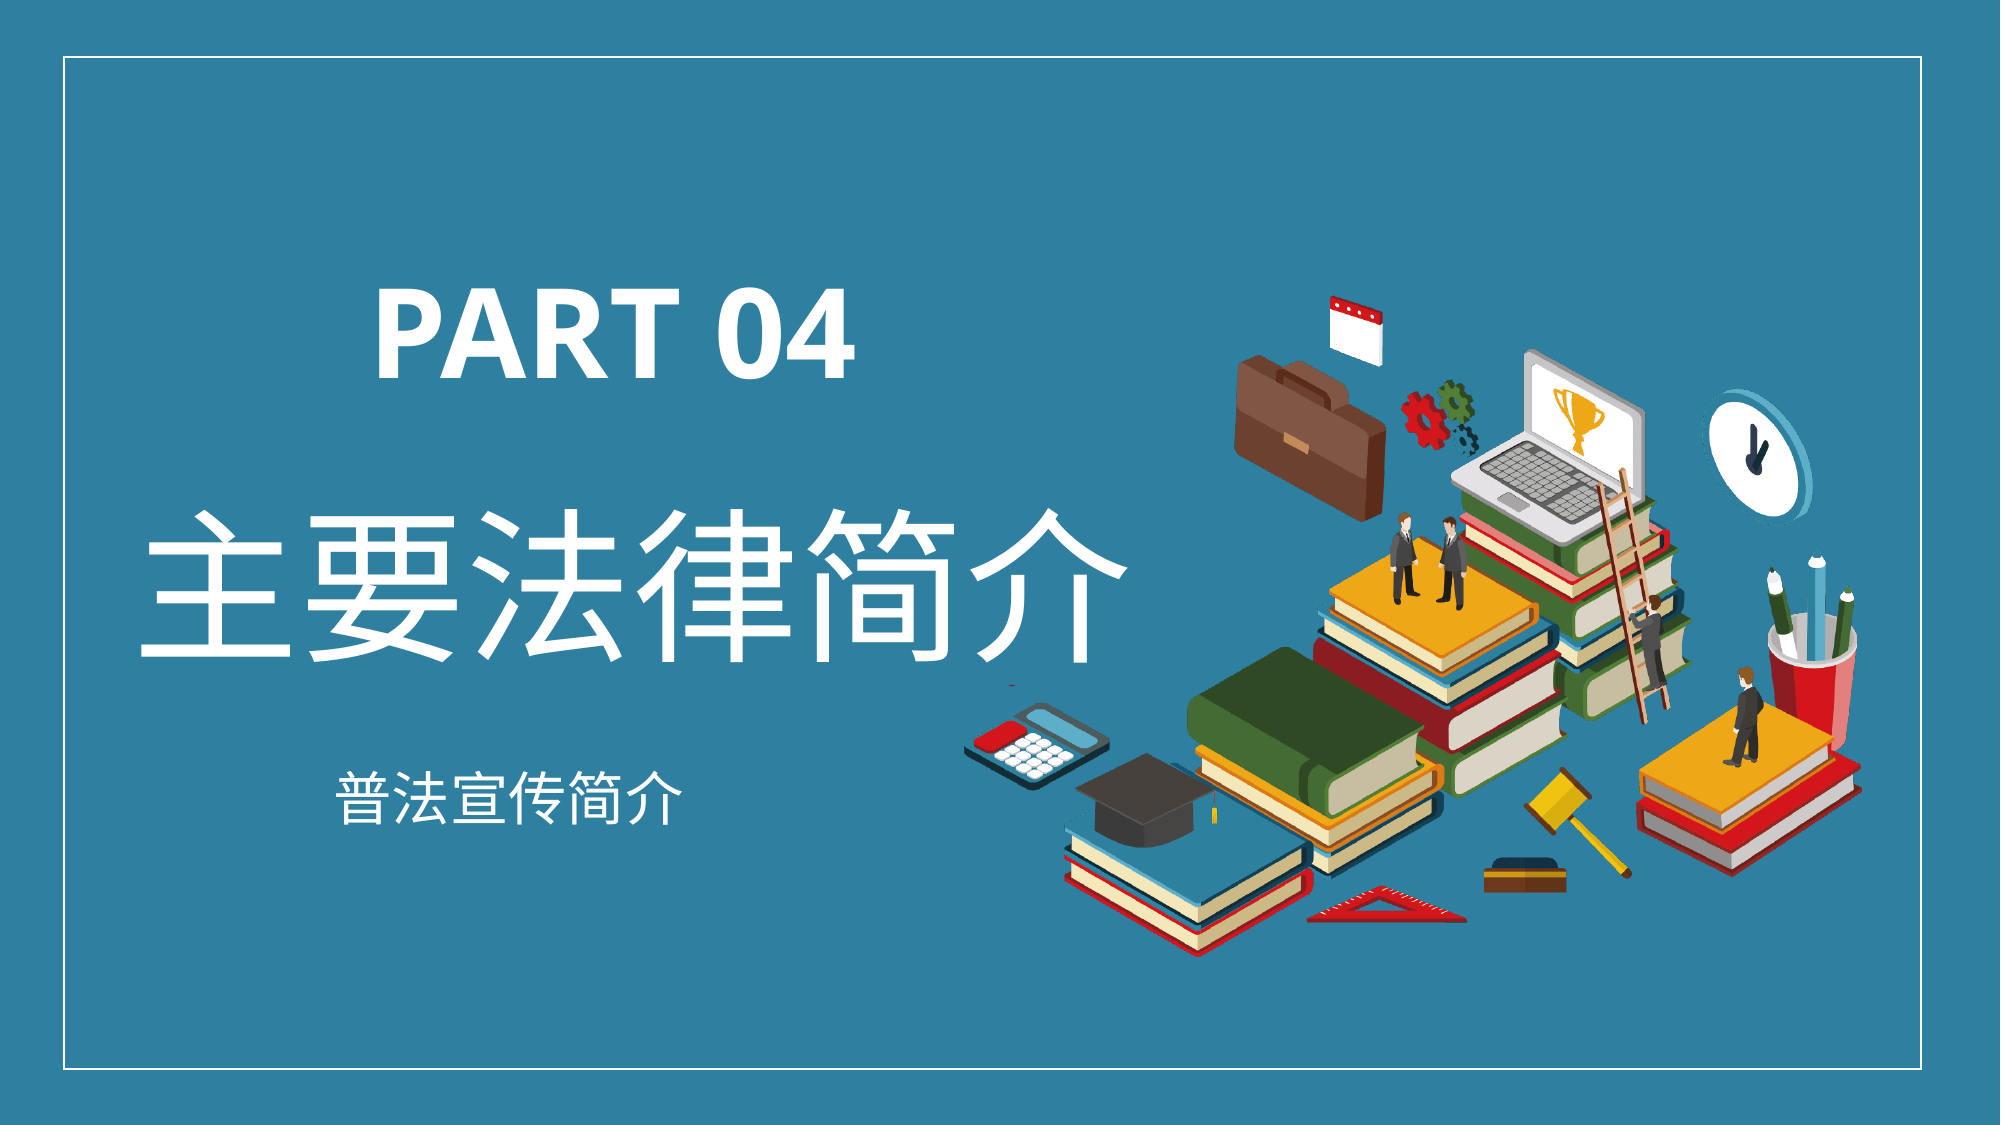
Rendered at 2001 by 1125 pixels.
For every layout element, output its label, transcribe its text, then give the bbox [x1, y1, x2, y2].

text_box PART 04 [179, 246, 1047, 412]
text_box 主要法律简介 [103, 475, 964, 691]
picture [964, 295, 1862, 957]
text_box 普法宣传简介 [319, 755, 907, 840]
